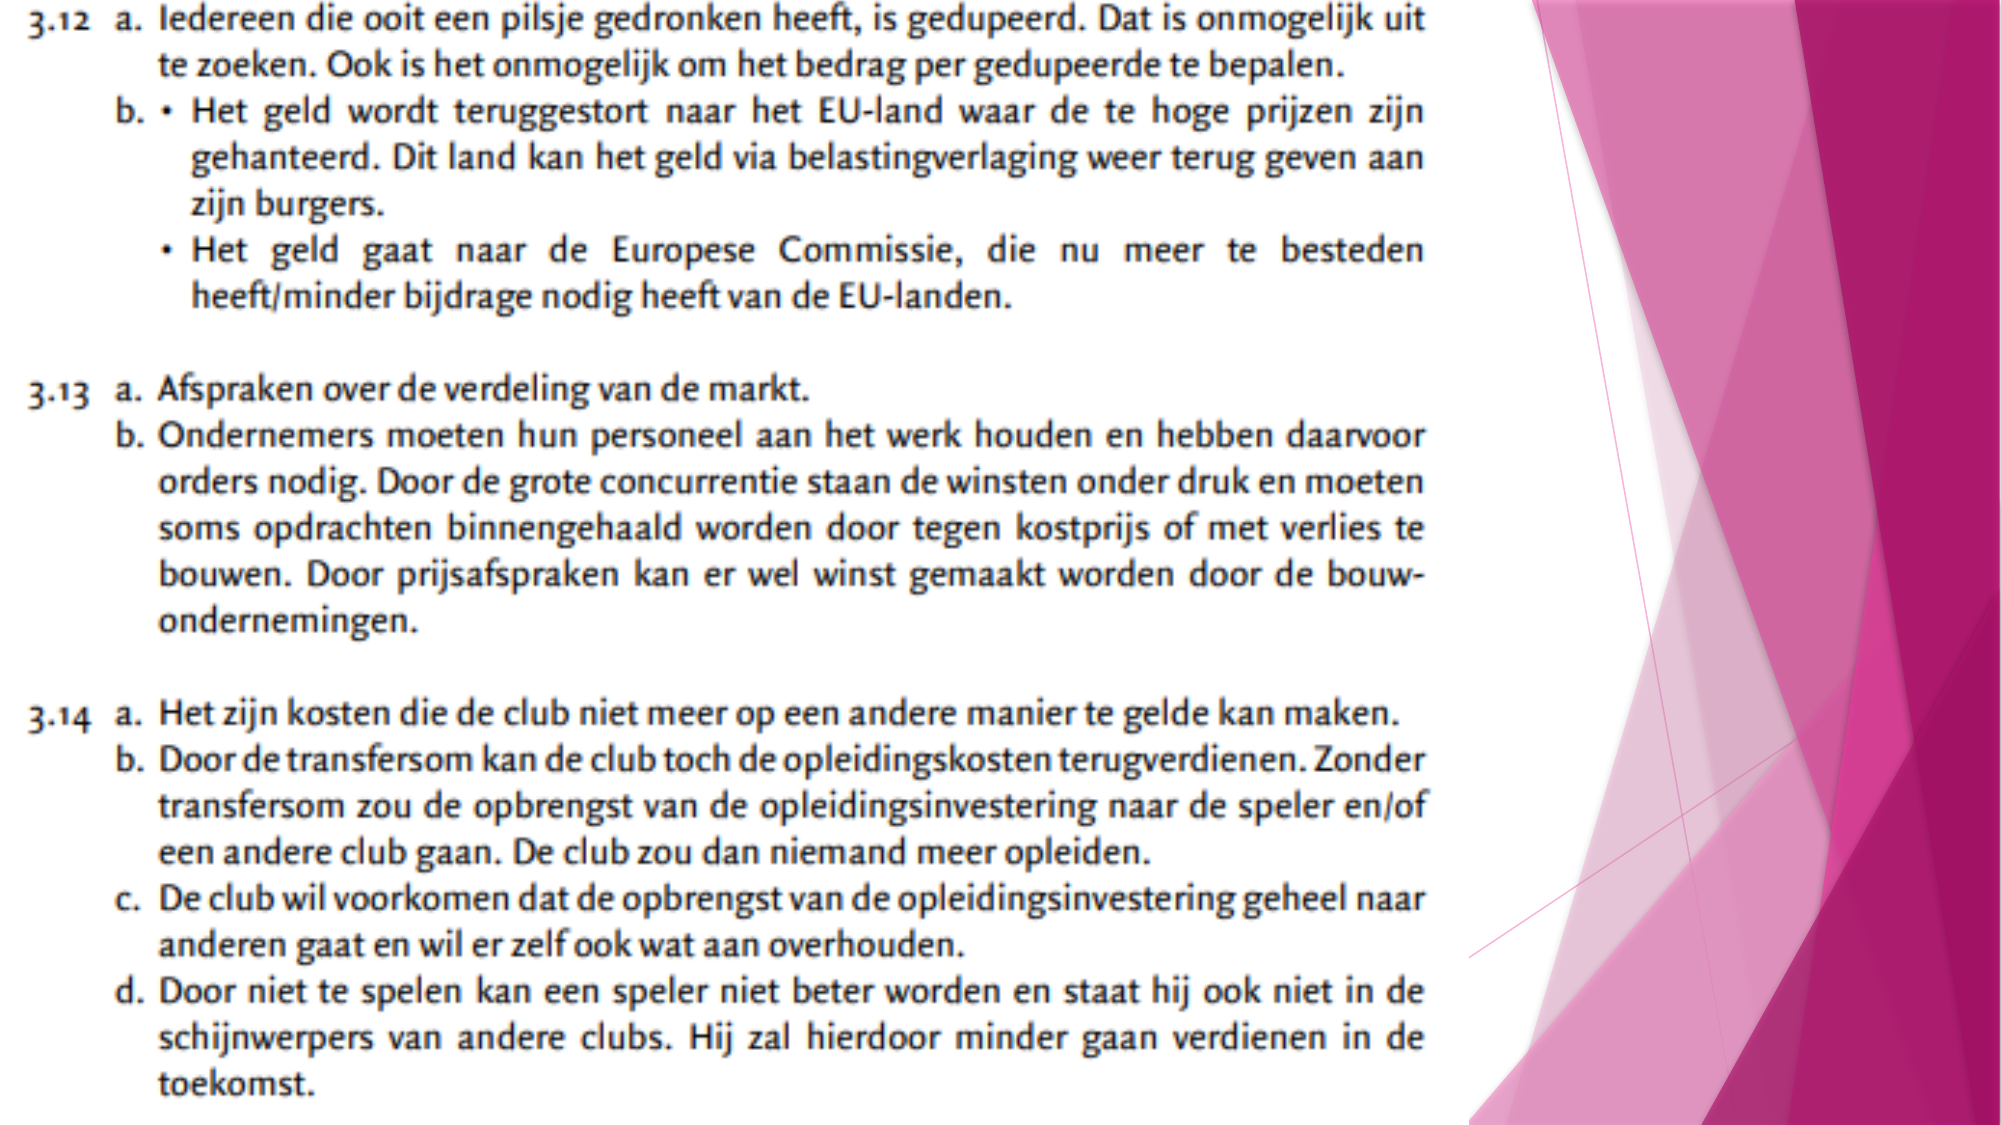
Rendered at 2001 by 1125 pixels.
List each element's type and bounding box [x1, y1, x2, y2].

picture [0, 0, 1469, 1125]
